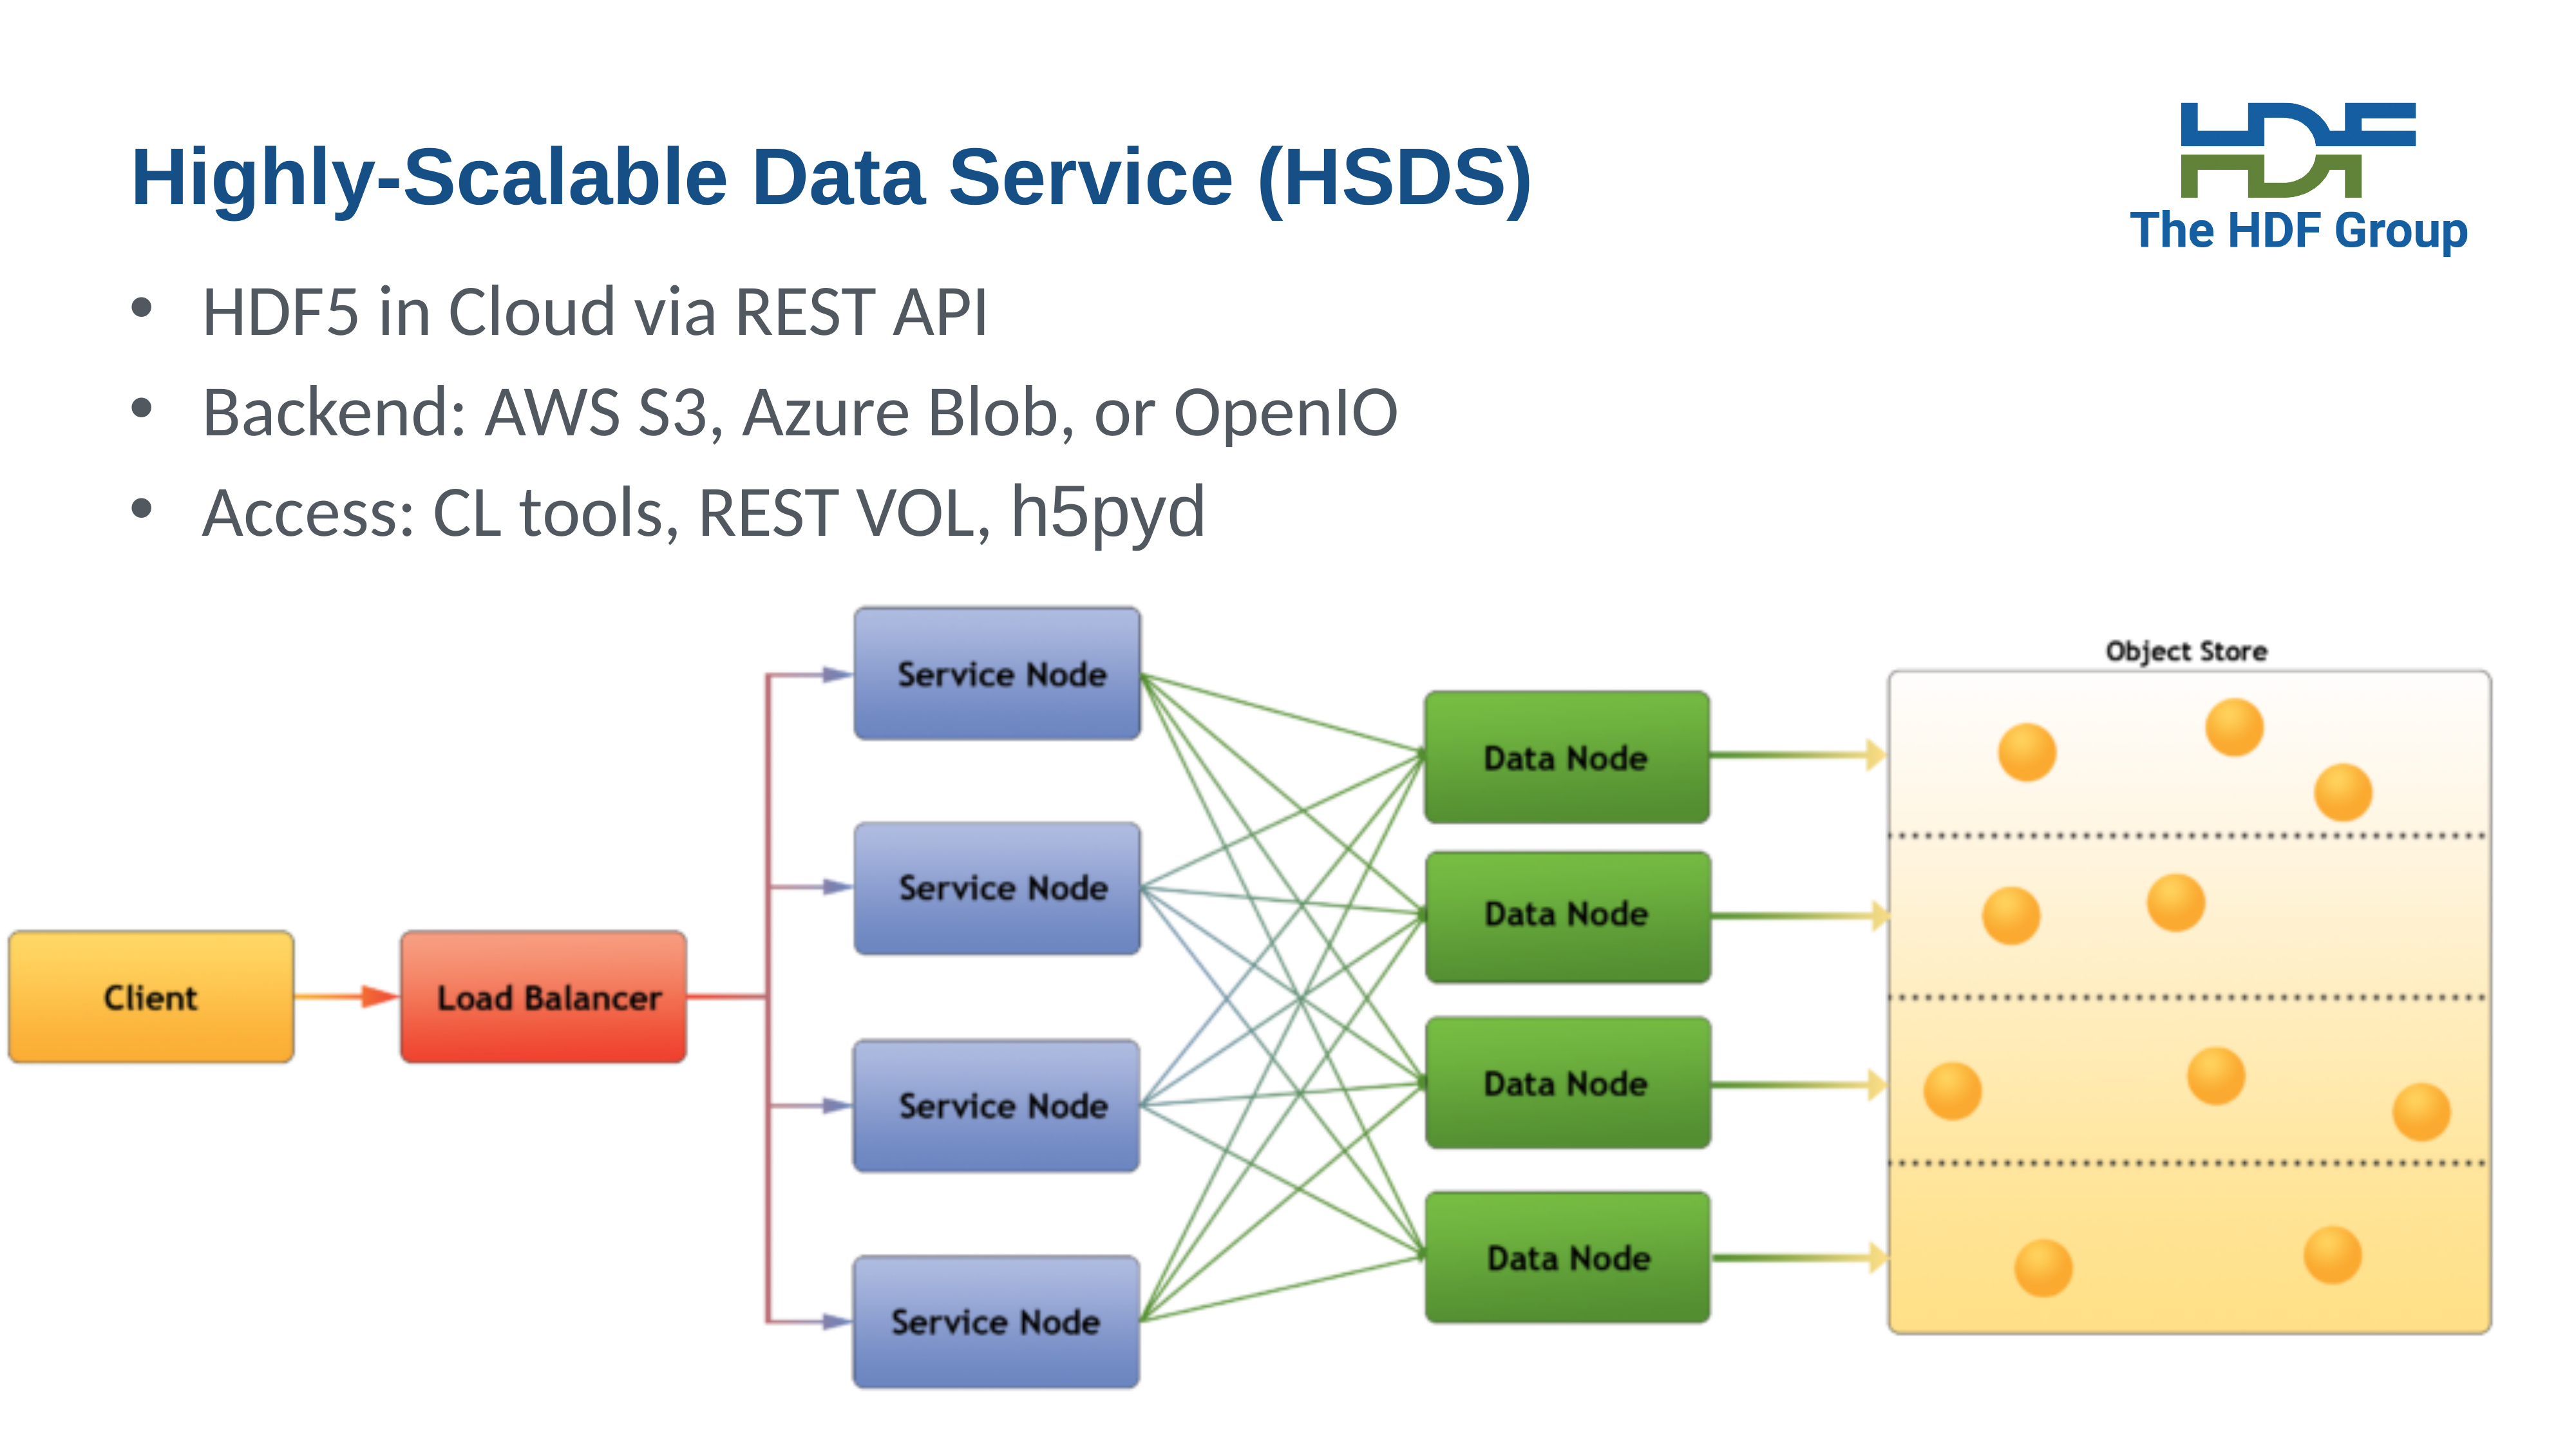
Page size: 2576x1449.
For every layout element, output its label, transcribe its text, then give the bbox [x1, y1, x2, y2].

picture [2112, 98, 2485, 263]
text_box HDF5 in Cloud via REST API Backend: AWS S3, Azure Blob, or OpenIO Access: CL tools, REST VOL, h5pyd [124, 257, 2410, 589]
picture [0, 591, 2576, 1448]
title Highly-Scalable Data Service (HSDS) [125, 140, 1927, 217]
